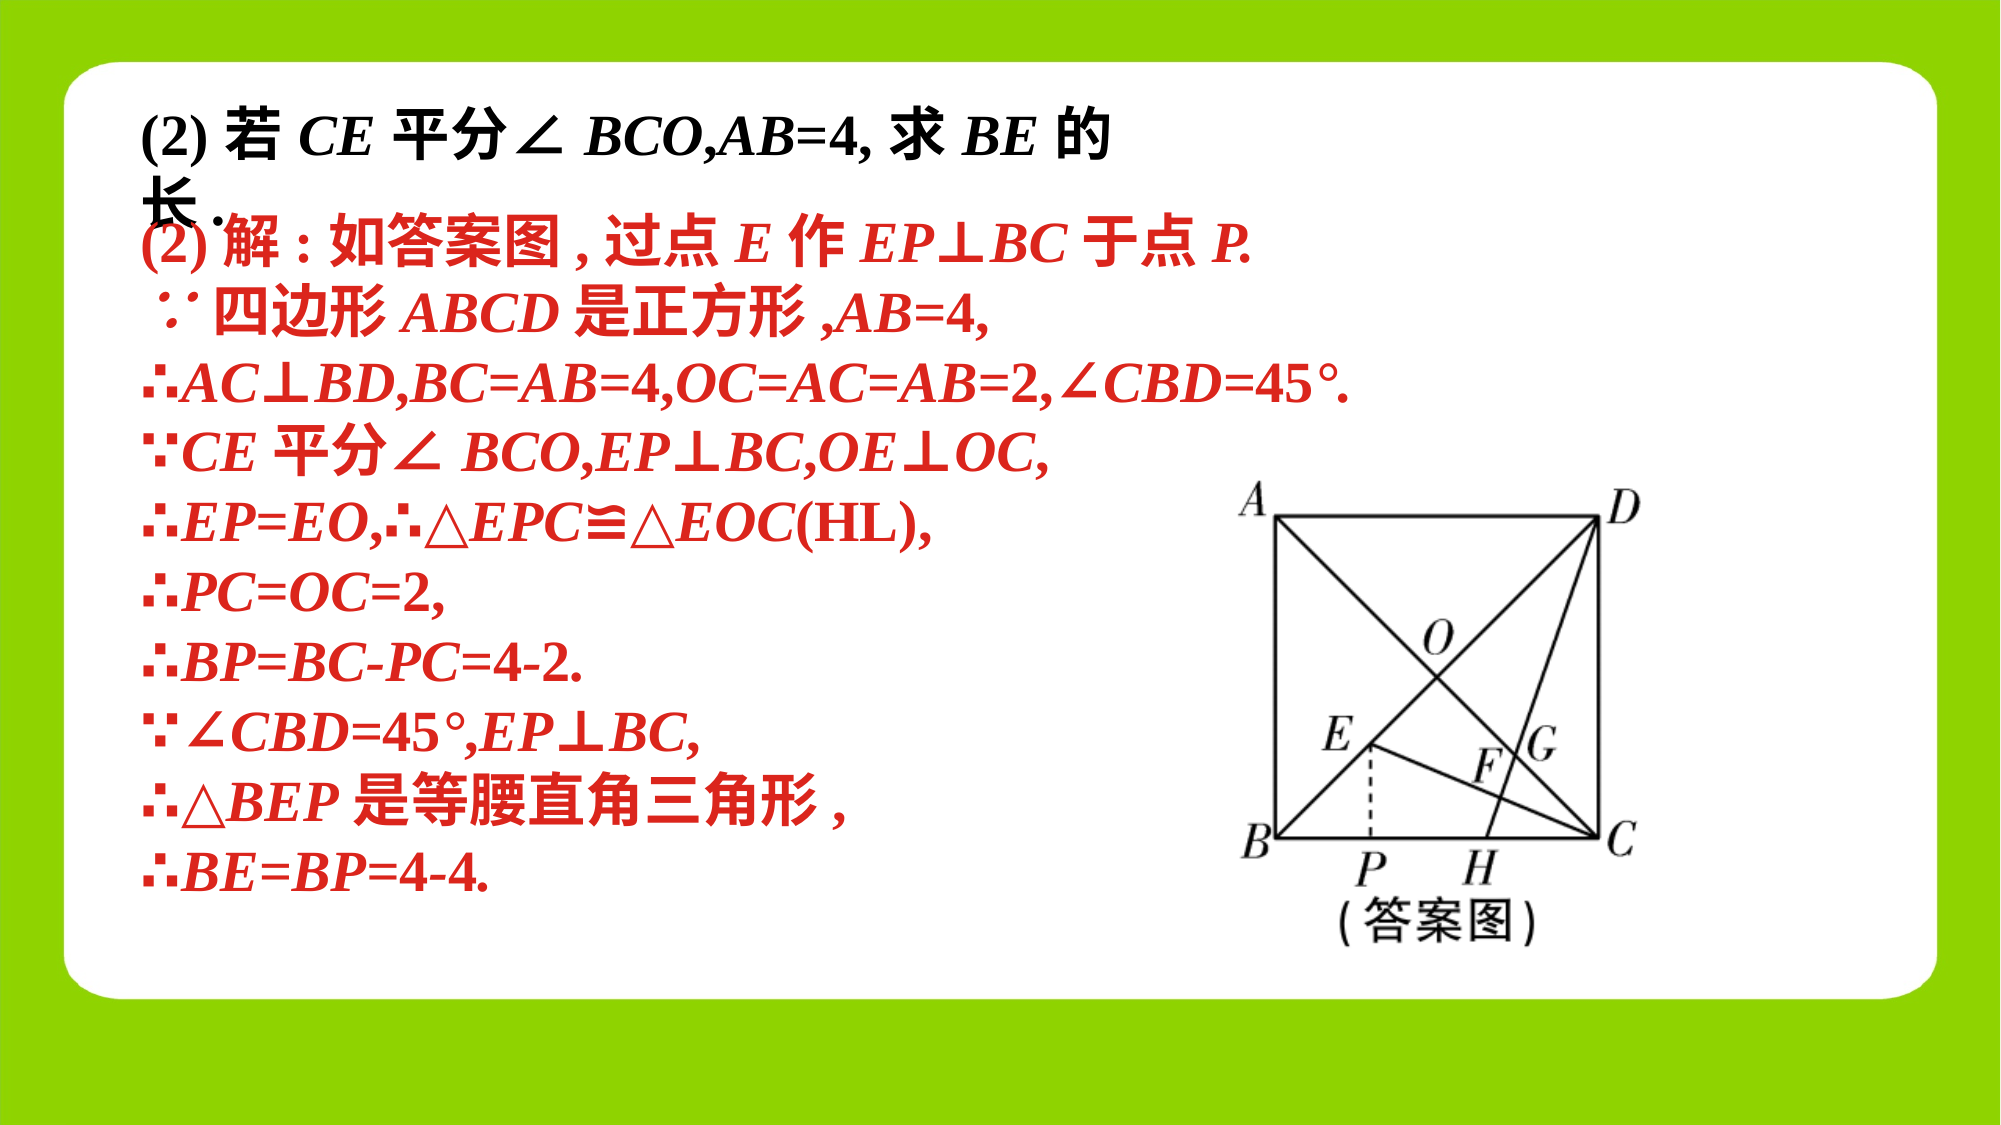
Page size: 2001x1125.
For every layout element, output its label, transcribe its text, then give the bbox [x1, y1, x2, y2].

picture [0, 0, 2001, 1125]
text_box (2)若CE平分∠BCO,AB=4,求BE的长. [125, 89, 1128, 245]
